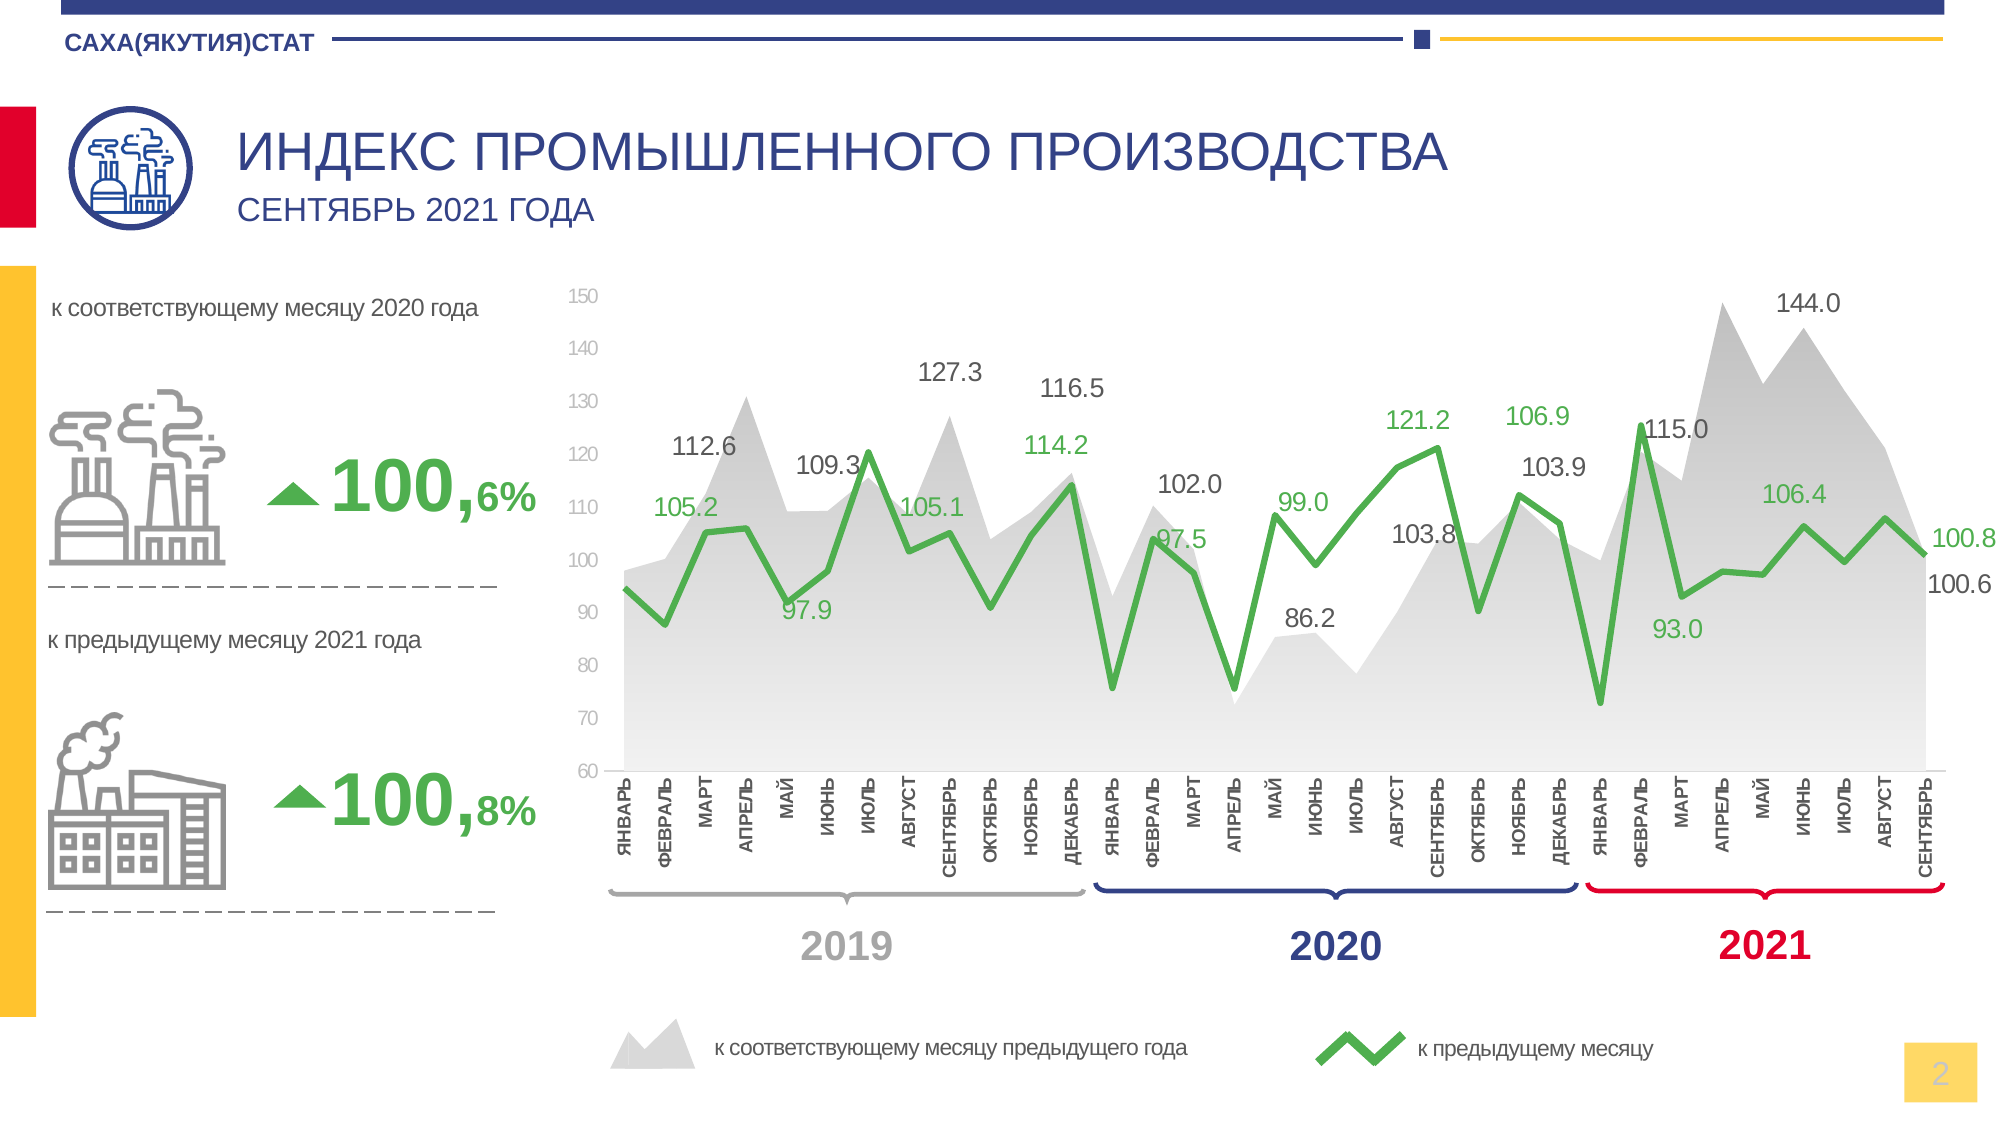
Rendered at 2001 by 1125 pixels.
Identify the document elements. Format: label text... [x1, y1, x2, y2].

text_box 2019 [768, 911, 926, 977]
text_box 100,6% [301, 428, 536, 534]
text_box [330, 29, 1943, 127]
text_box СЕНТЯБРЬ 2021 ГОДА [221, 180, 1327, 228]
text_box к соответствующему месяцу предыдущего года [699, 1030, 1245, 1068]
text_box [71, 109, 190, 228]
slide_number 2 [1904, 1042, 1978, 1103]
text_box к предыдущему месяцу 2021 года [32, 615, 438, 661]
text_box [1318, 1034, 1403, 1063]
text_box 2020 [1257, 911, 1415, 977]
chart [536, 264, 2000, 911]
picture [48, 712, 226, 890]
text_box [270, 783, 330, 809]
text_box САХА(ЯКУТИЯ)СТАТ [47, 17, 332, 65]
text_box 100,8% [245, 743, 536, 848]
text_box [263, 480, 323, 507]
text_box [610, 1018, 696, 1069]
text_box к соответствующему месяцу 2020 года [36, 284, 495, 330]
list ИНДЕКС ПРОМЫШЛЕННОГО ПРОИЗВОДСТВА [221, 109, 1629, 198]
picture [46, 386, 228, 568]
text_box 2021 [1686, 911, 1845, 976]
text_box к предыдущему месяцу [1402, 1031, 1865, 1069]
